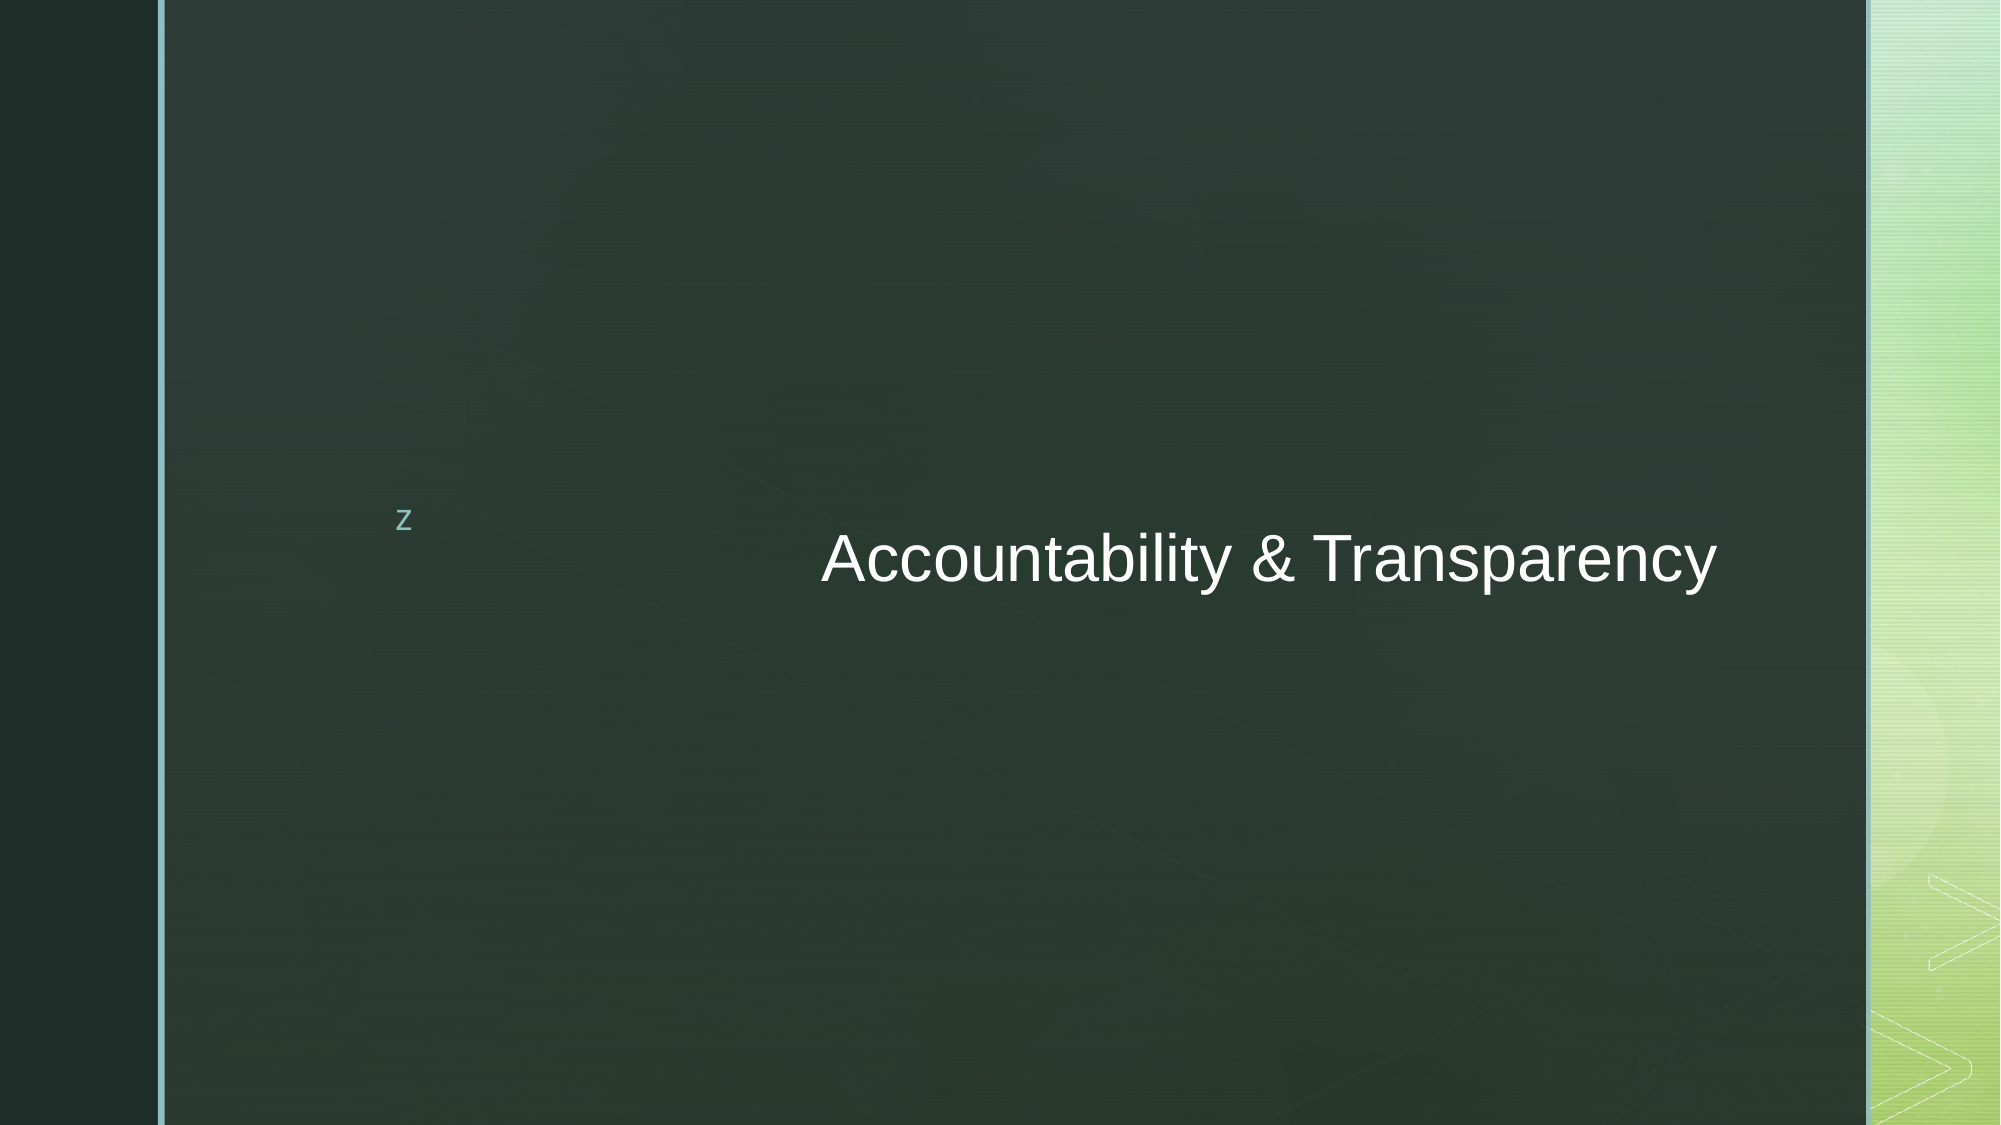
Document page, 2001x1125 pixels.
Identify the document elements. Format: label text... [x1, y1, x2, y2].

title Accountability & Transparency [428, 516, 1734, 750]
picture [1871, 0, 2001, 1125]
